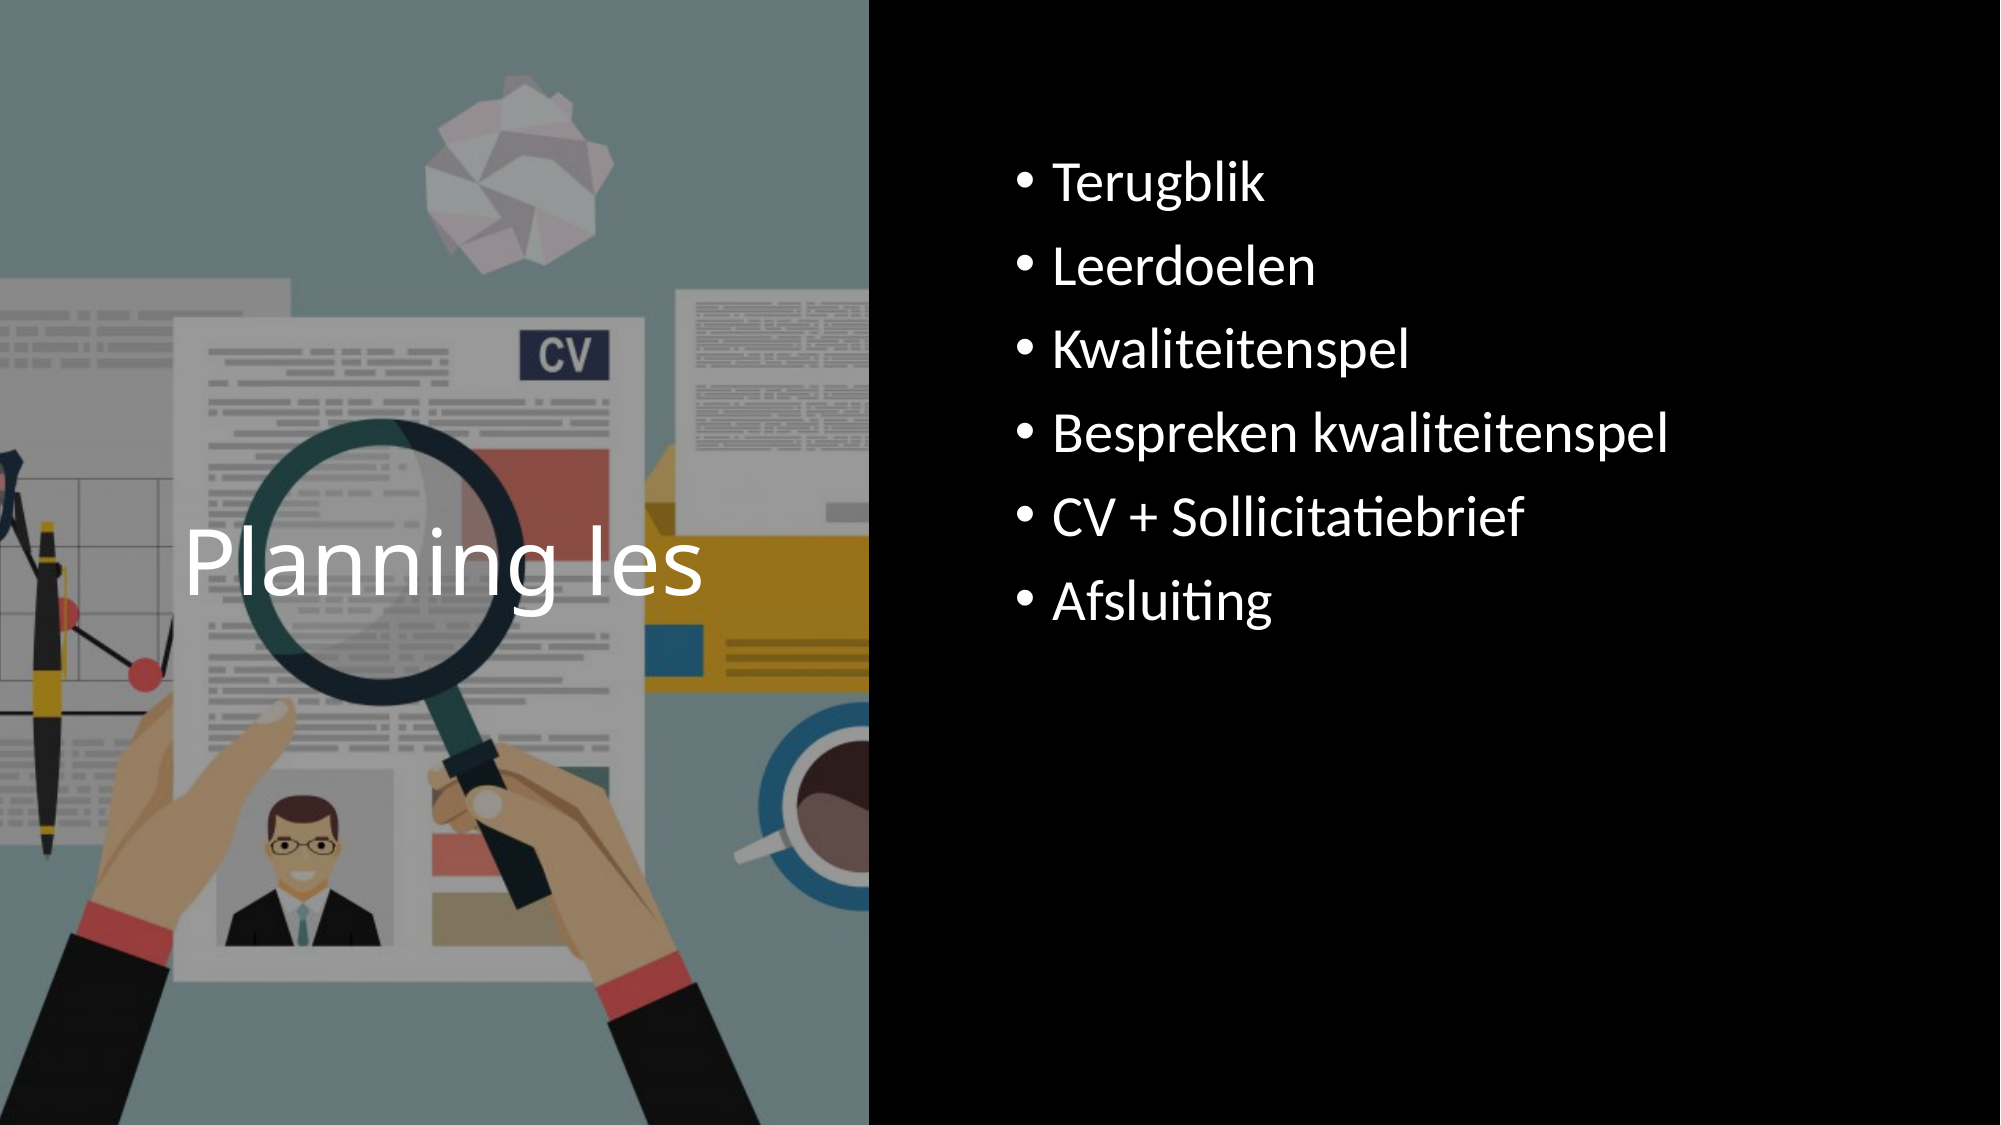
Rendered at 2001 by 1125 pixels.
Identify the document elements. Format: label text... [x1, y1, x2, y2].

list Terugblik Leerdoelen Kwaliteitenspel Bespreken kwaliteitenspel CV + Sollicitatiebrief Afsluiting [999, 143, 1857, 982]
picture [0, 0, 869, 1125]
